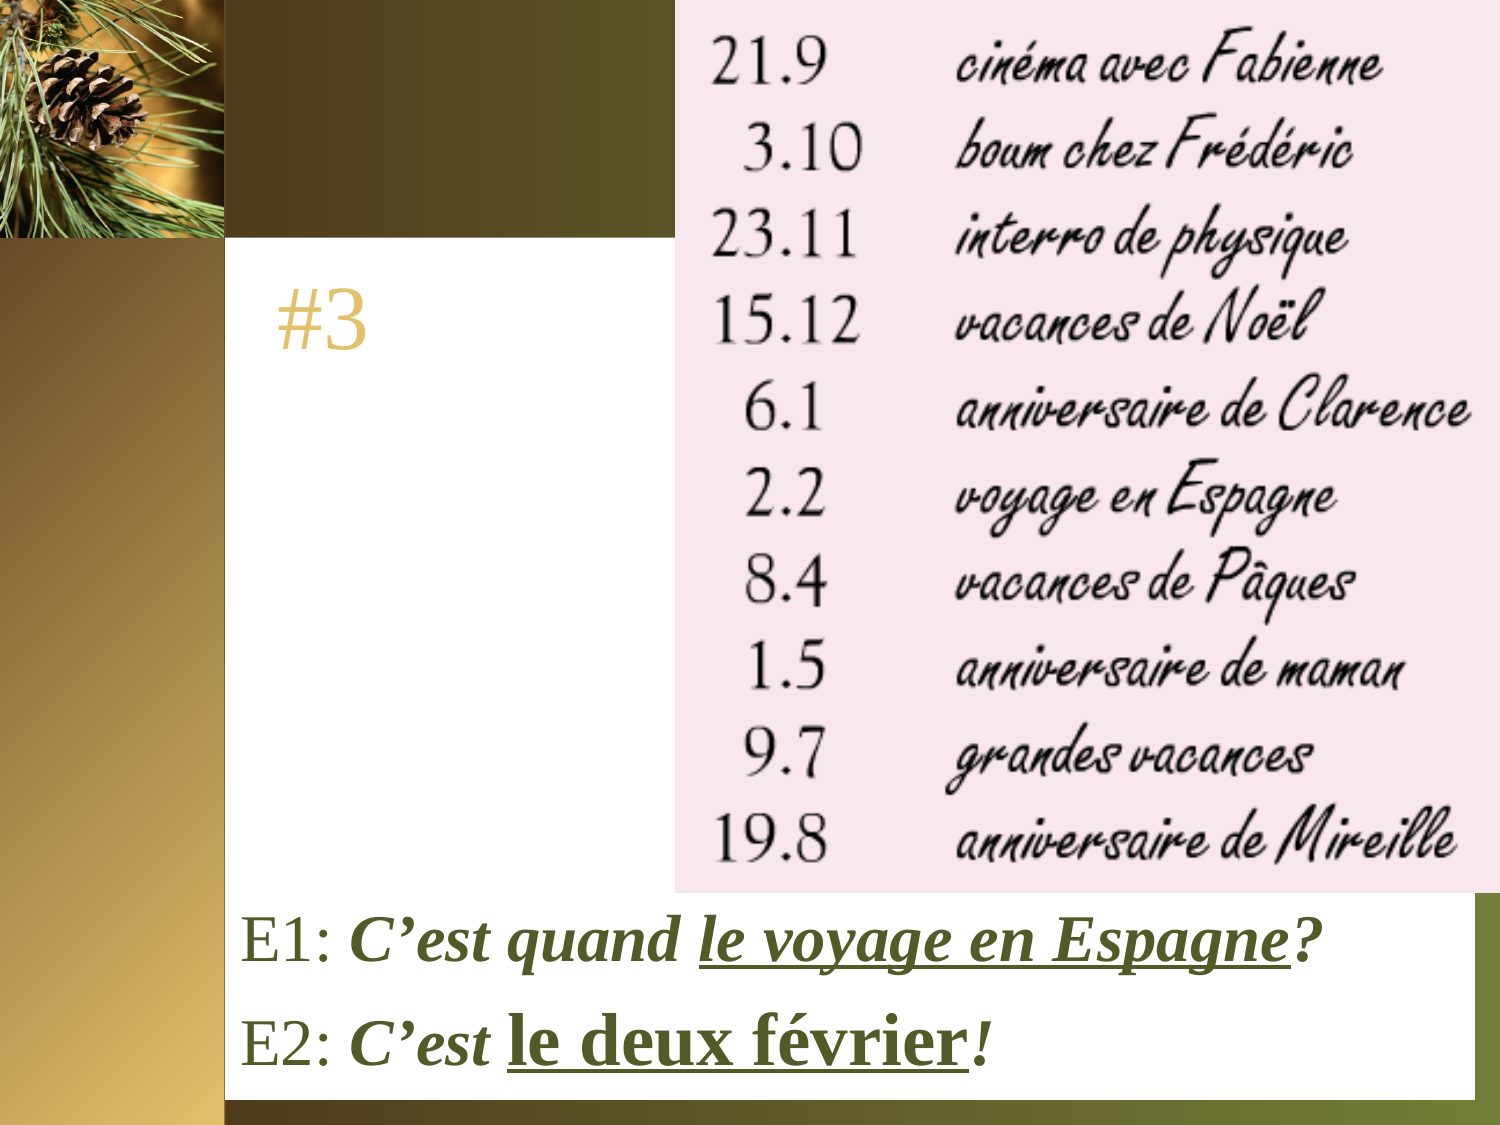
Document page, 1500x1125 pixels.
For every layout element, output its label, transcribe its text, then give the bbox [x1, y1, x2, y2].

picture [0, 0, 224, 238]
list E1: C’est quand le voyage en Espagne? E2: C’est le deux février! [224, 887, 1500, 1088]
title #3 [262, 249, 669, 463]
picture [674, 0, 1500, 893]
